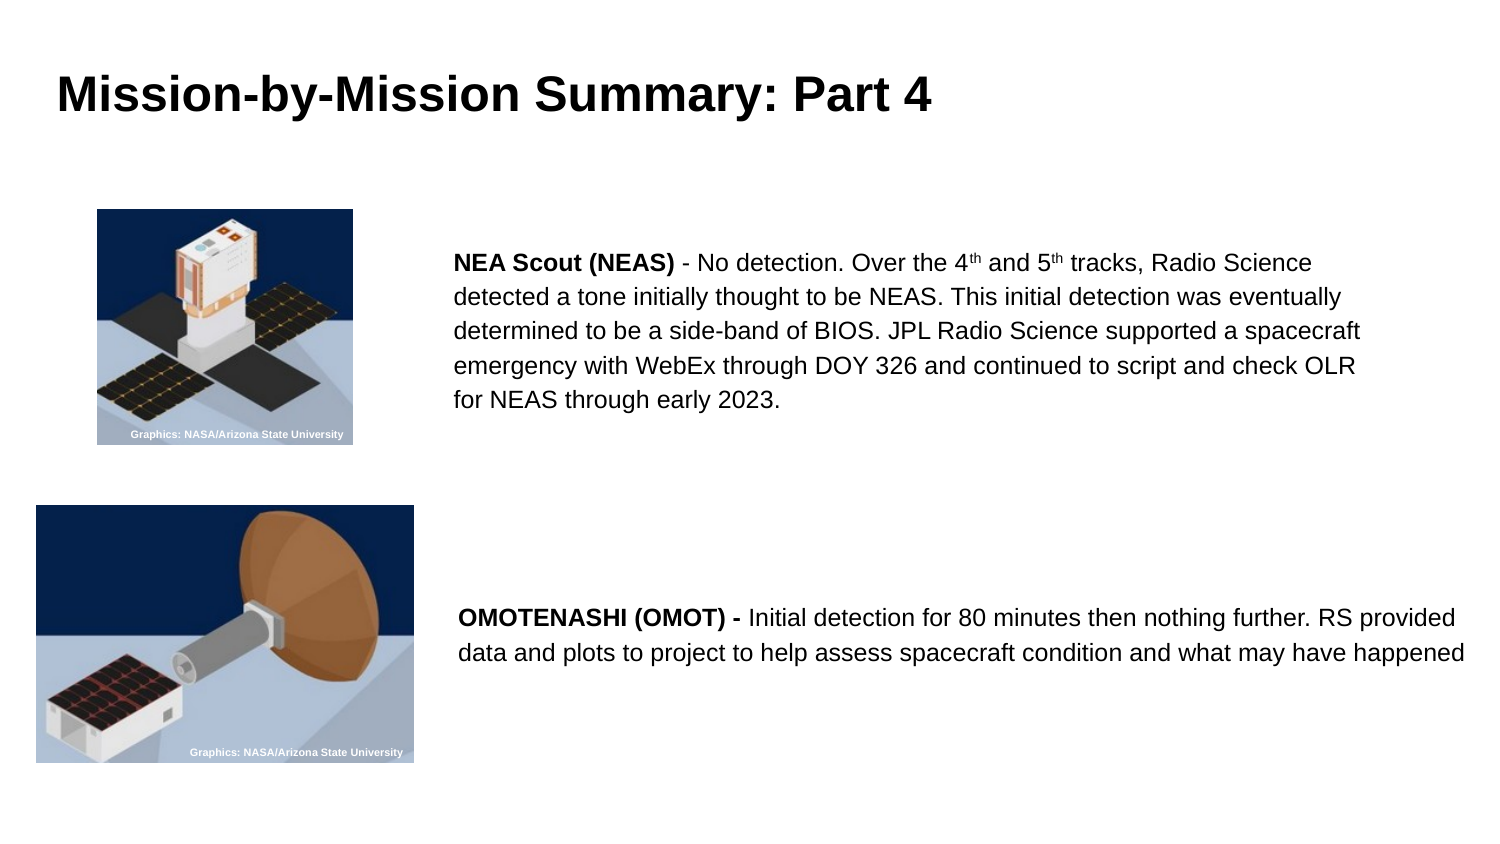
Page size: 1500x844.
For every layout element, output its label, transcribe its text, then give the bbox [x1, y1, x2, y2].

picture [36, 505, 414, 763]
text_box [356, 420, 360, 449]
text_box NEA Scout (NEAS) - No detection. Over the 4th and 5th tracks, Radio Science detected a tone initially thought to be NEAS. This initial detection was eventually determined to be a side-band of BIOS. JPL Radio Science supported a spacecraft emergency with WebEx through DOY 326 and continued to script and check OLR for NEAS through early 2023. [438, 188, 1386, 422]
picture [97, 209, 353, 446]
title Mission-by-Mission Summary: Part 4 [41, 53, 1439, 125]
text_box OMOTENASHI (OMOT) - Initial detection for 80 minutes then nothing further. RS provided data and plots to project to help assess spacecraft condition and what may have happened [443, 544, 1490, 674]
